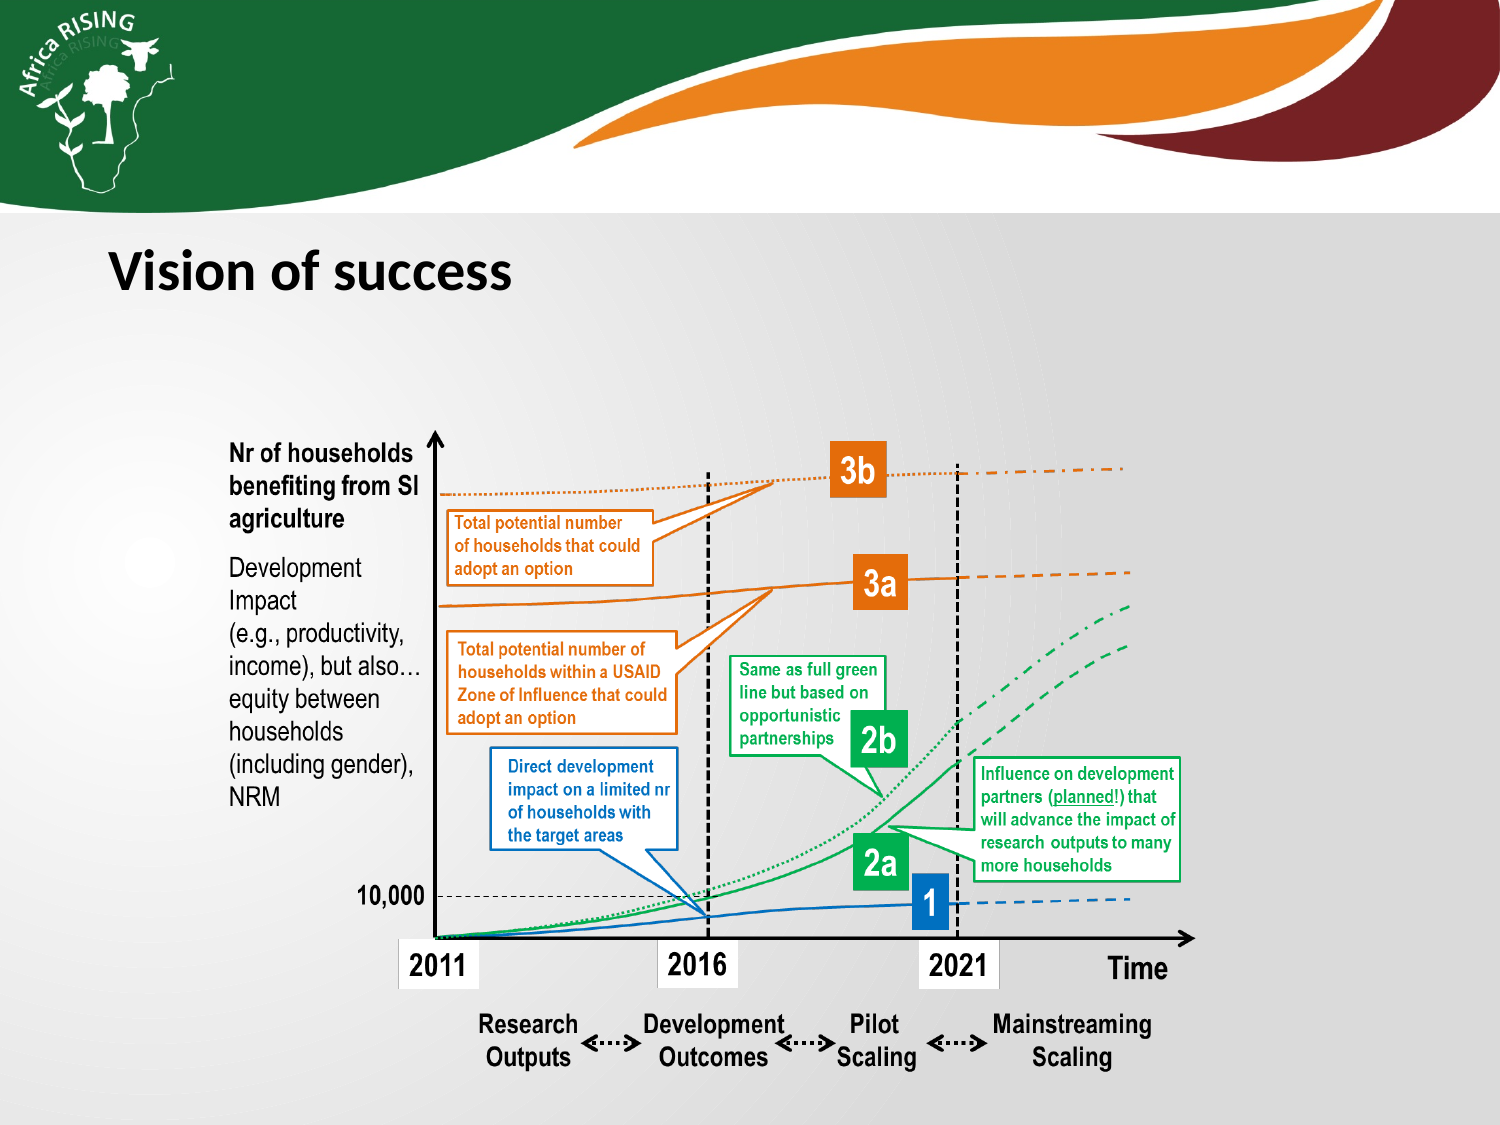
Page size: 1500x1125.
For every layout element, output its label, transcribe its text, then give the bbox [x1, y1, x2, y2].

picture [211, 411, 1213, 1088]
picture [0, 0, 1500, 213]
list Vision of success [75, 224, 1350, 1075]
